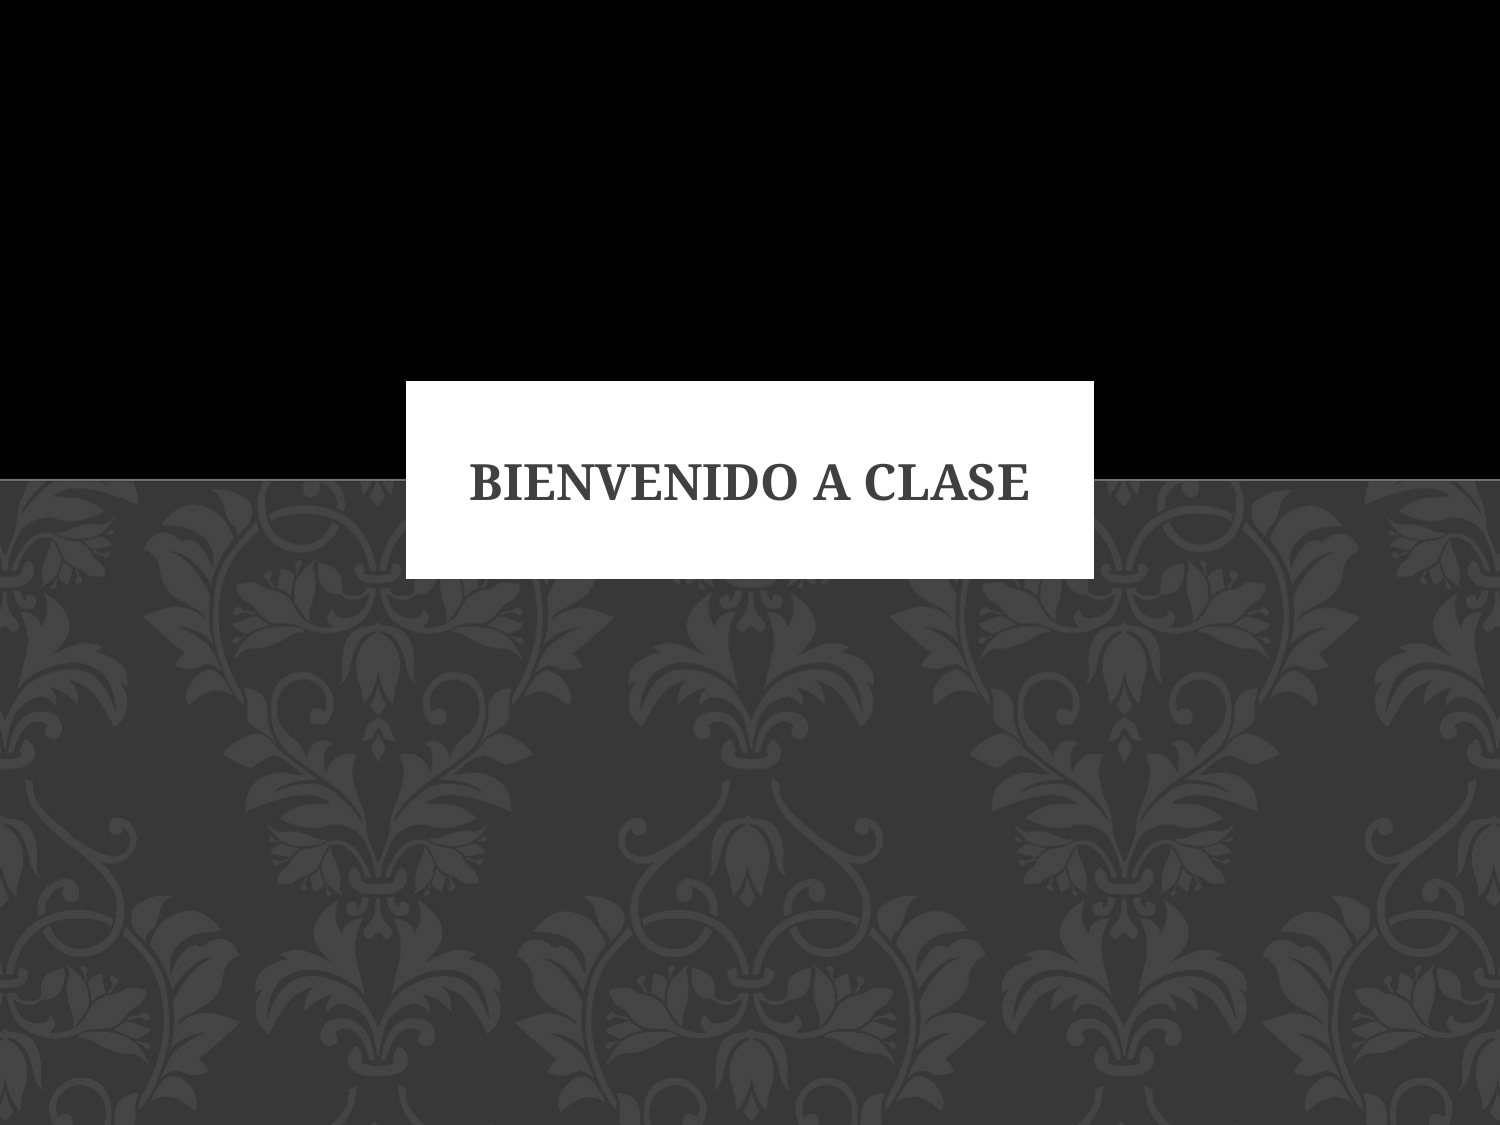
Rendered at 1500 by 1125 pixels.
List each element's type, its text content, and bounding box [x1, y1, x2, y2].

title Bienvenido a clase [415, 405, 1085, 516]
